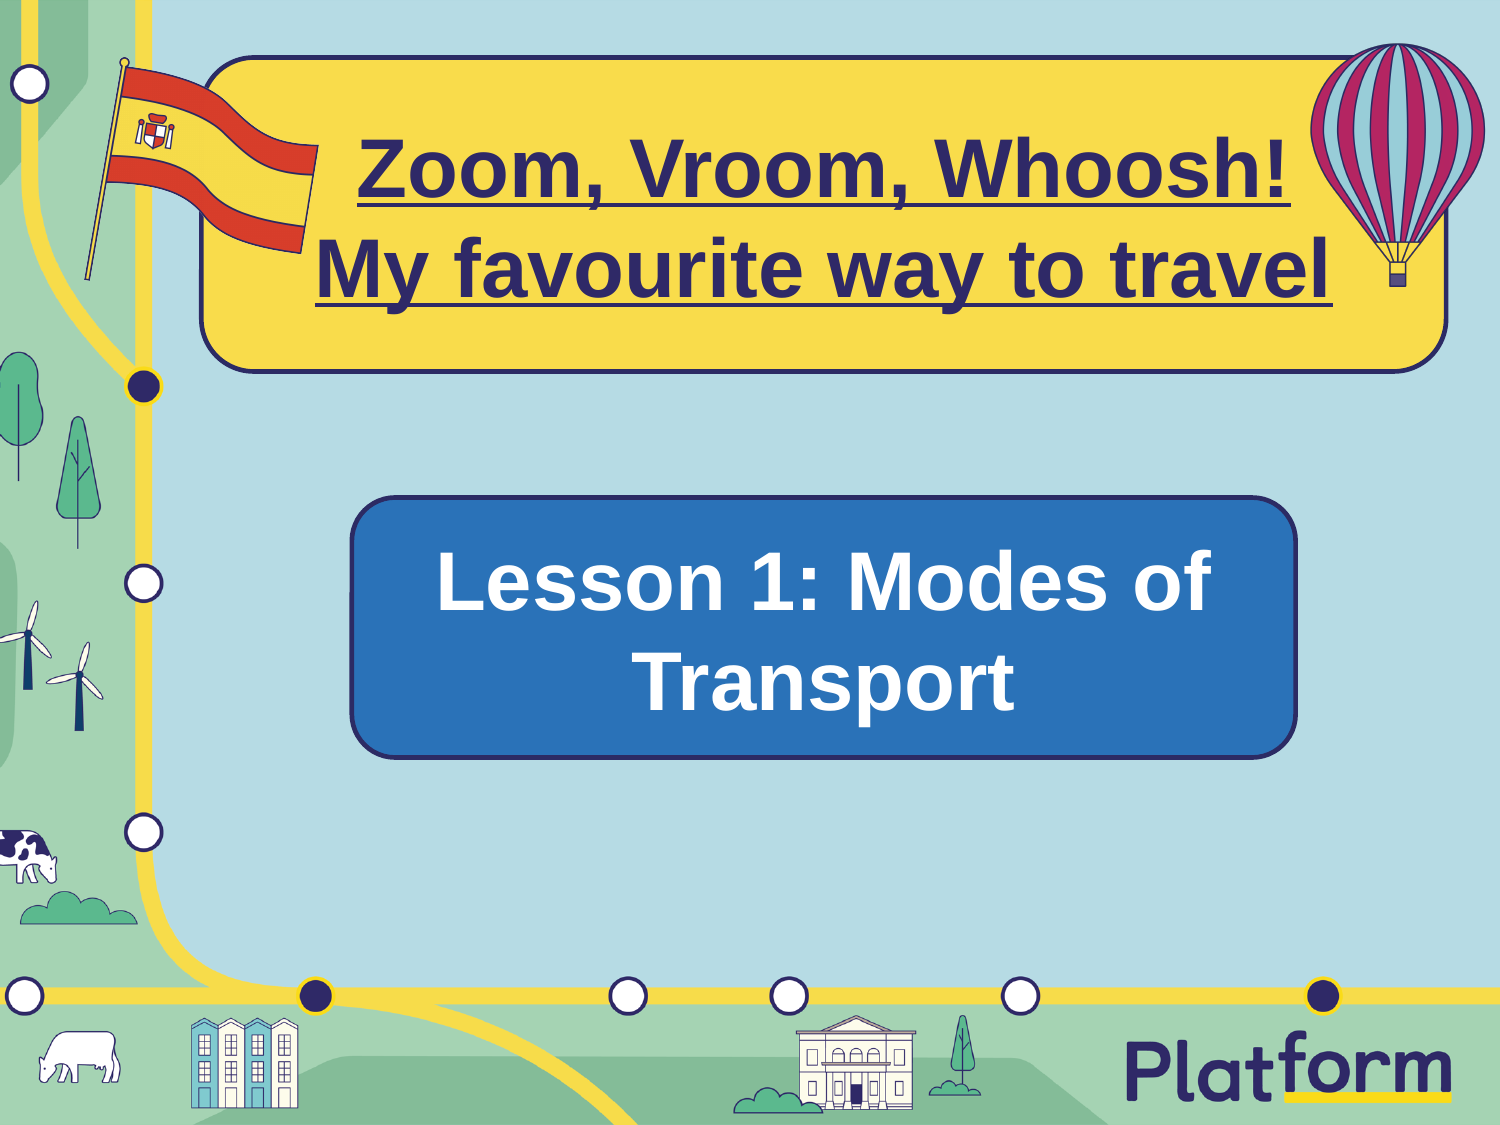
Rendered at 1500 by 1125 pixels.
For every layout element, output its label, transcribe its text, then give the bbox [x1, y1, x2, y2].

text_box Zoom, Vroom, Whoosh! My favourite way to travel [201, 57, 1447, 372]
picture [0, 0, 1500, 1125]
text_box Lesson 1: Modes of Transport [351, 497, 1296, 758]
